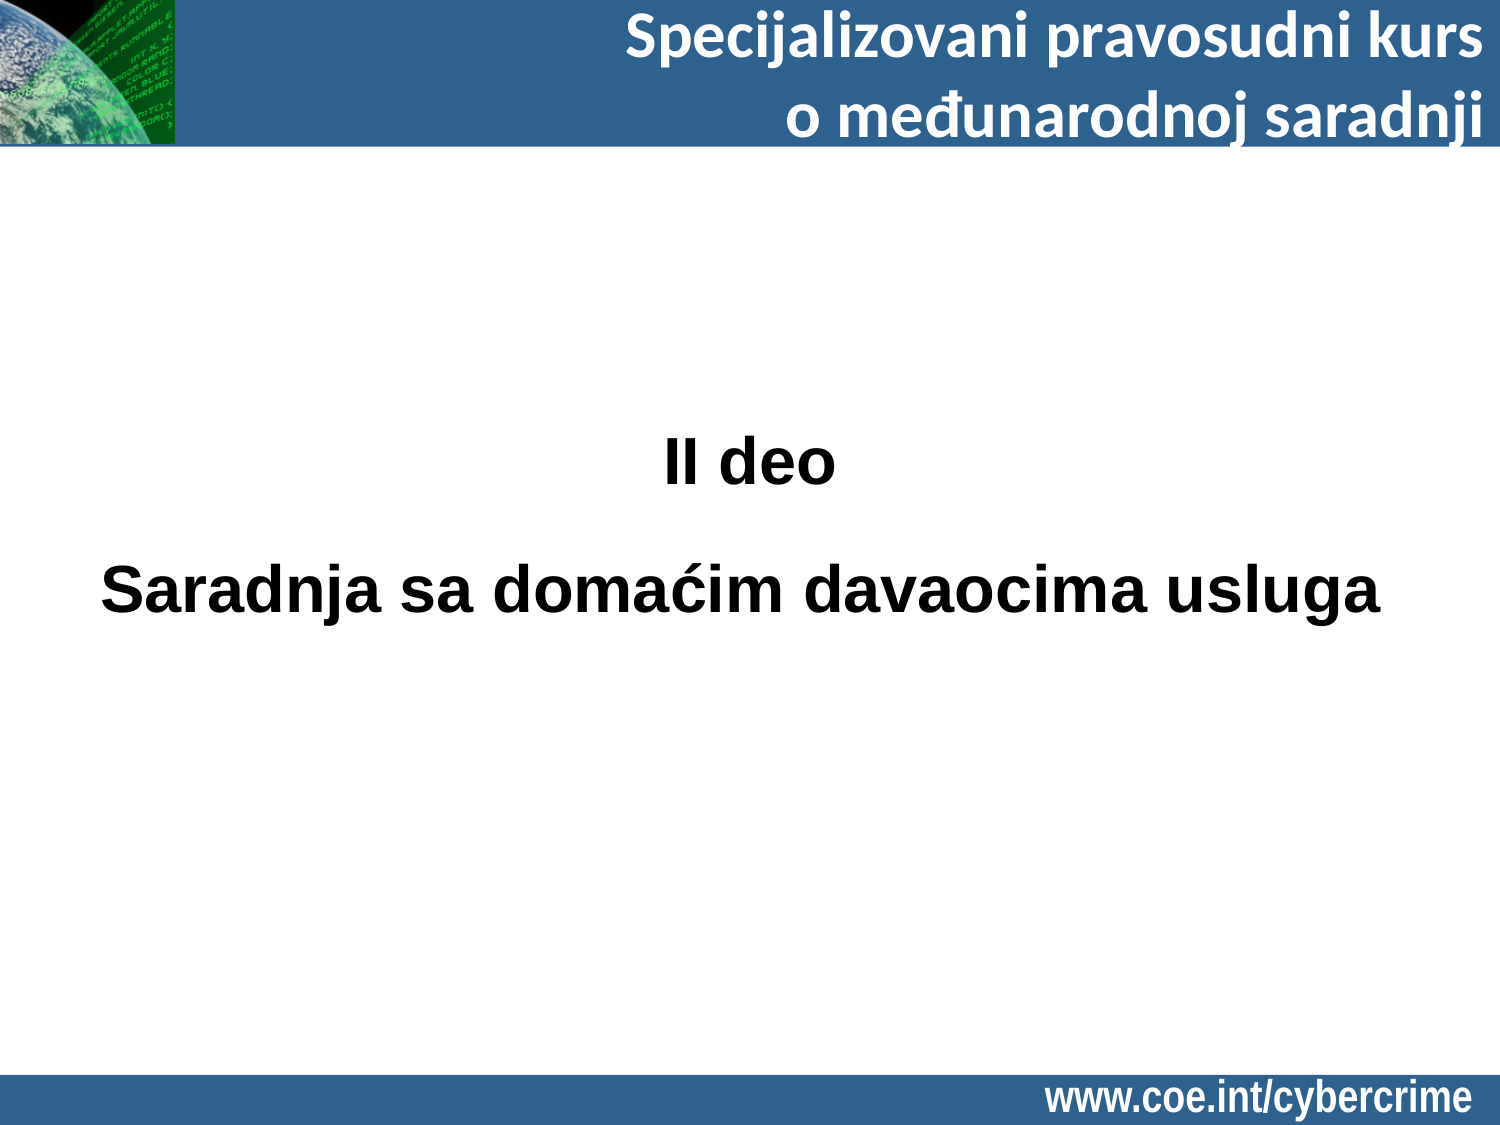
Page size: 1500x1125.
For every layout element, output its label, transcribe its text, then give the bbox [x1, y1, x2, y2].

text_box Specijalizovani pravosudni kurs o međunarodnoj saradnji [177, 0, 1500, 149]
text_box [0, 1073, 1030, 1125]
text_box II deo Saradnja sa domaćim davaocima usluga [50, 425, 1450, 633]
text_box www.coe.int/cybercrime [1030, 1059, 1500, 1125]
picture [0, 0, 175, 144]
